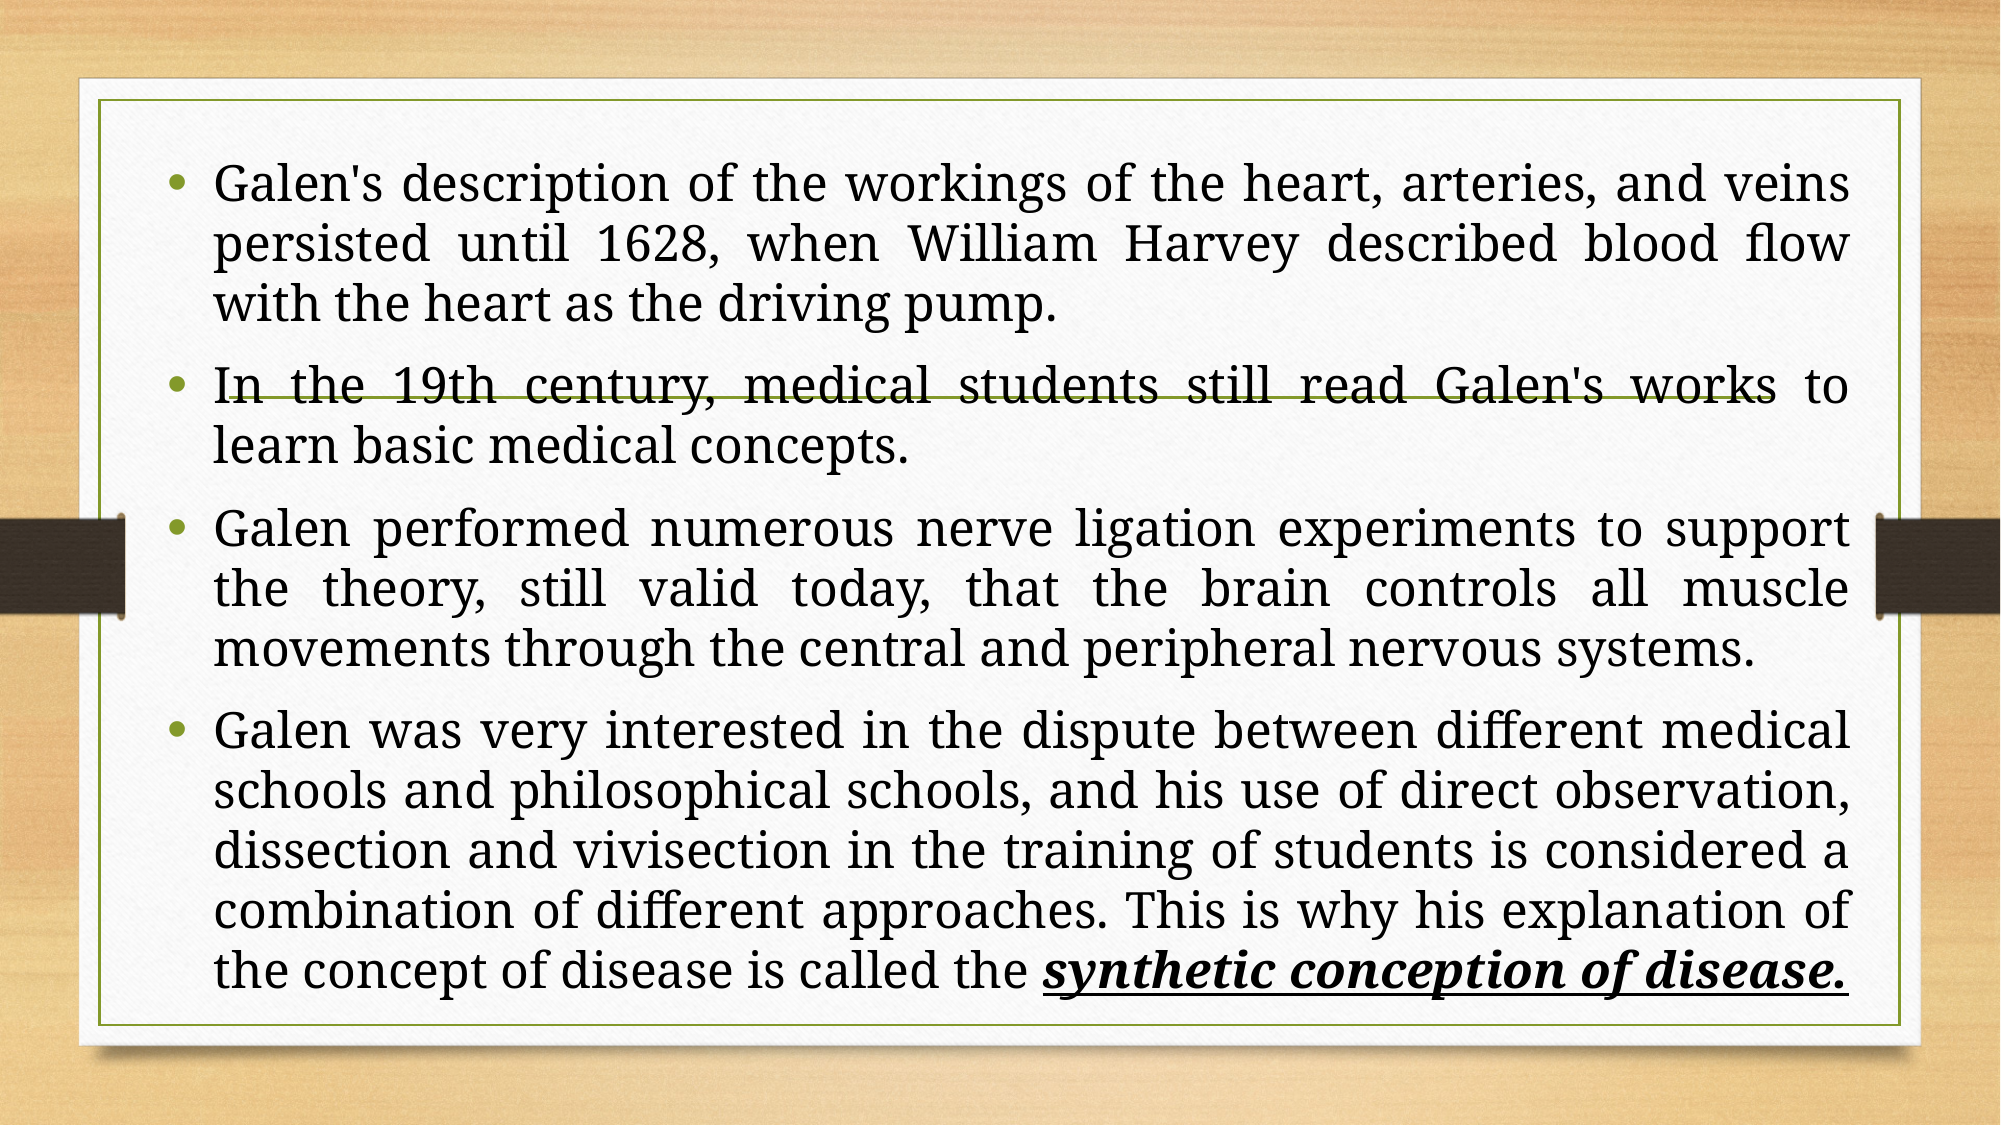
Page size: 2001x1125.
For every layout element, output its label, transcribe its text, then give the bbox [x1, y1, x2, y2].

picture [0, 0, 2001, 1125]
list Galen's description of the workings of the heart, arteries, and veins persisted until 1628, when William Harvey described blood flow with the heart as the driving pump. In the 19th century, medical students still read Galen's works to learn basic medical concepts. Galen performed numerous nerve ligation experiments to support the theory, still valid today, that the brain controls all muscle movements through the central and peripheral nervous systems. Galen was very interested in the dispute between different medical schools and philosophical schools, and his use of direct observation, dissection and vivisection in the training of students is considered a combination of different approaches. This is why his explanation of the concept of disease is called the synthetic conception of disease. [152, 143, 1867, 1008]
